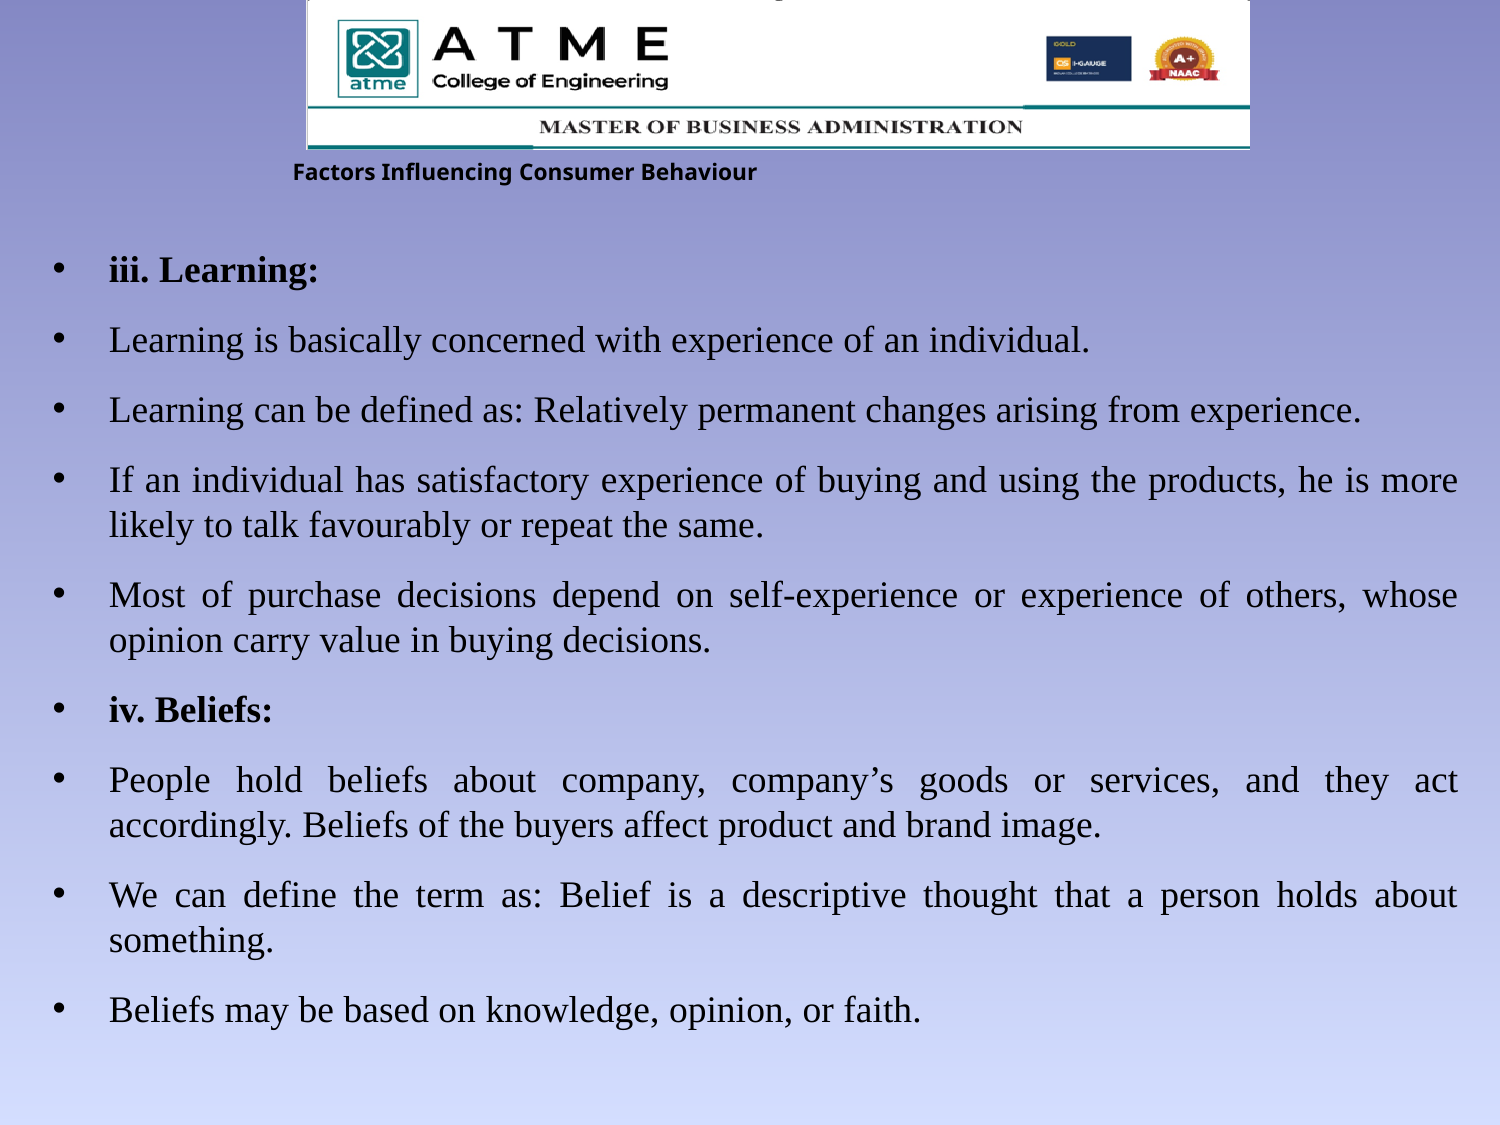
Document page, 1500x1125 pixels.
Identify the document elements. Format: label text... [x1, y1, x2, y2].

title Factors Influencing Consumer Behaviour [0, 149, 1200, 193]
picture [306, 0, 1250, 150]
list iii. Learning: Learning is basically concerned with experience of an individual. Learning can be defined as: Relatively permanent changes arising from experience. If an individual has satisfactory experience of buying and using the products, he is more likely to talk favourably or repeat the same. Most of purchase decisions depend on self-experience or experience of others, whose opinion carry value in buying decisions. iv. Beliefs: People hold beliefs about company, company’s goods or services, and they act accordingly. Beliefs of the buyers affect product and brand image. We can define the term as: Belief is a descriptive thought that a person holds about something. Beliefs may be based on knowledge, opinion, or faith. [37, 237, 1475, 1088]
